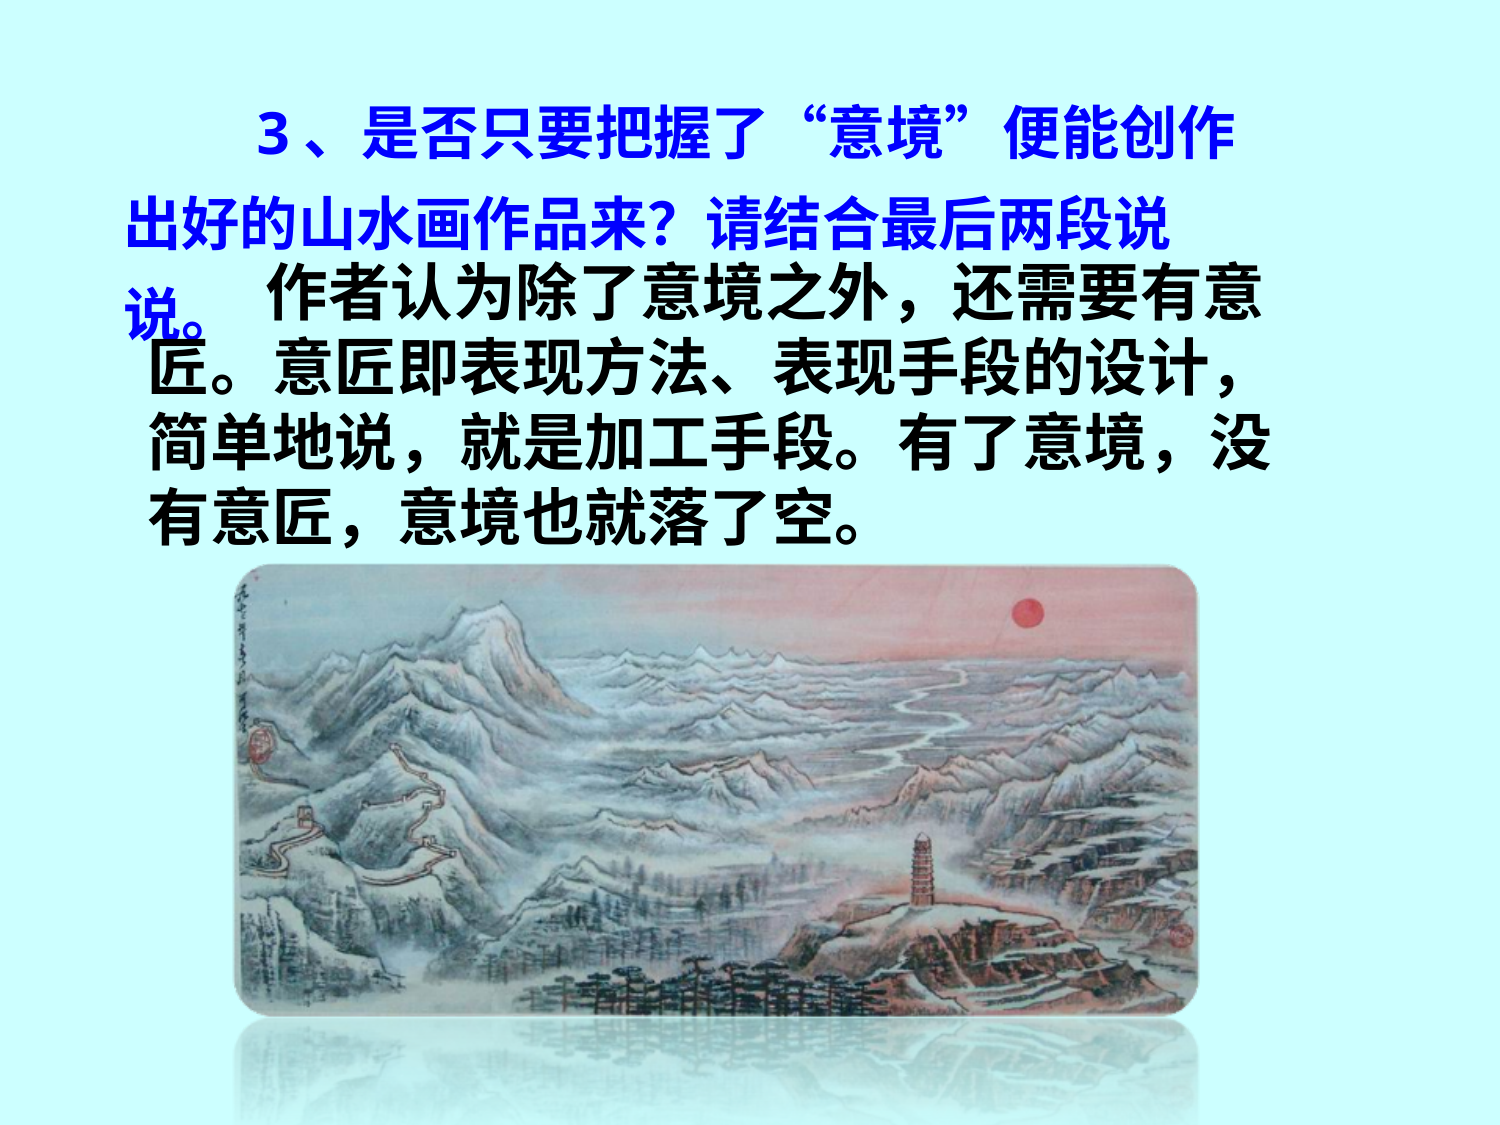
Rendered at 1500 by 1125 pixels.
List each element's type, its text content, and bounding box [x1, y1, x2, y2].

picture [230, 563, 1203, 1125]
text_box 作者认为除了意境之外，还需要有意匠。意匠即表现方法、表现手段的设计，简单地说，就是加工手段。有了意境，没有意匠，意境也就落了空。 [132, 245, 1317, 561]
text_box 3、是否只要把握了“意境”便能创作出好的山水画作品来？请结合最后两段说说。 [108, 67, 1287, 356]
